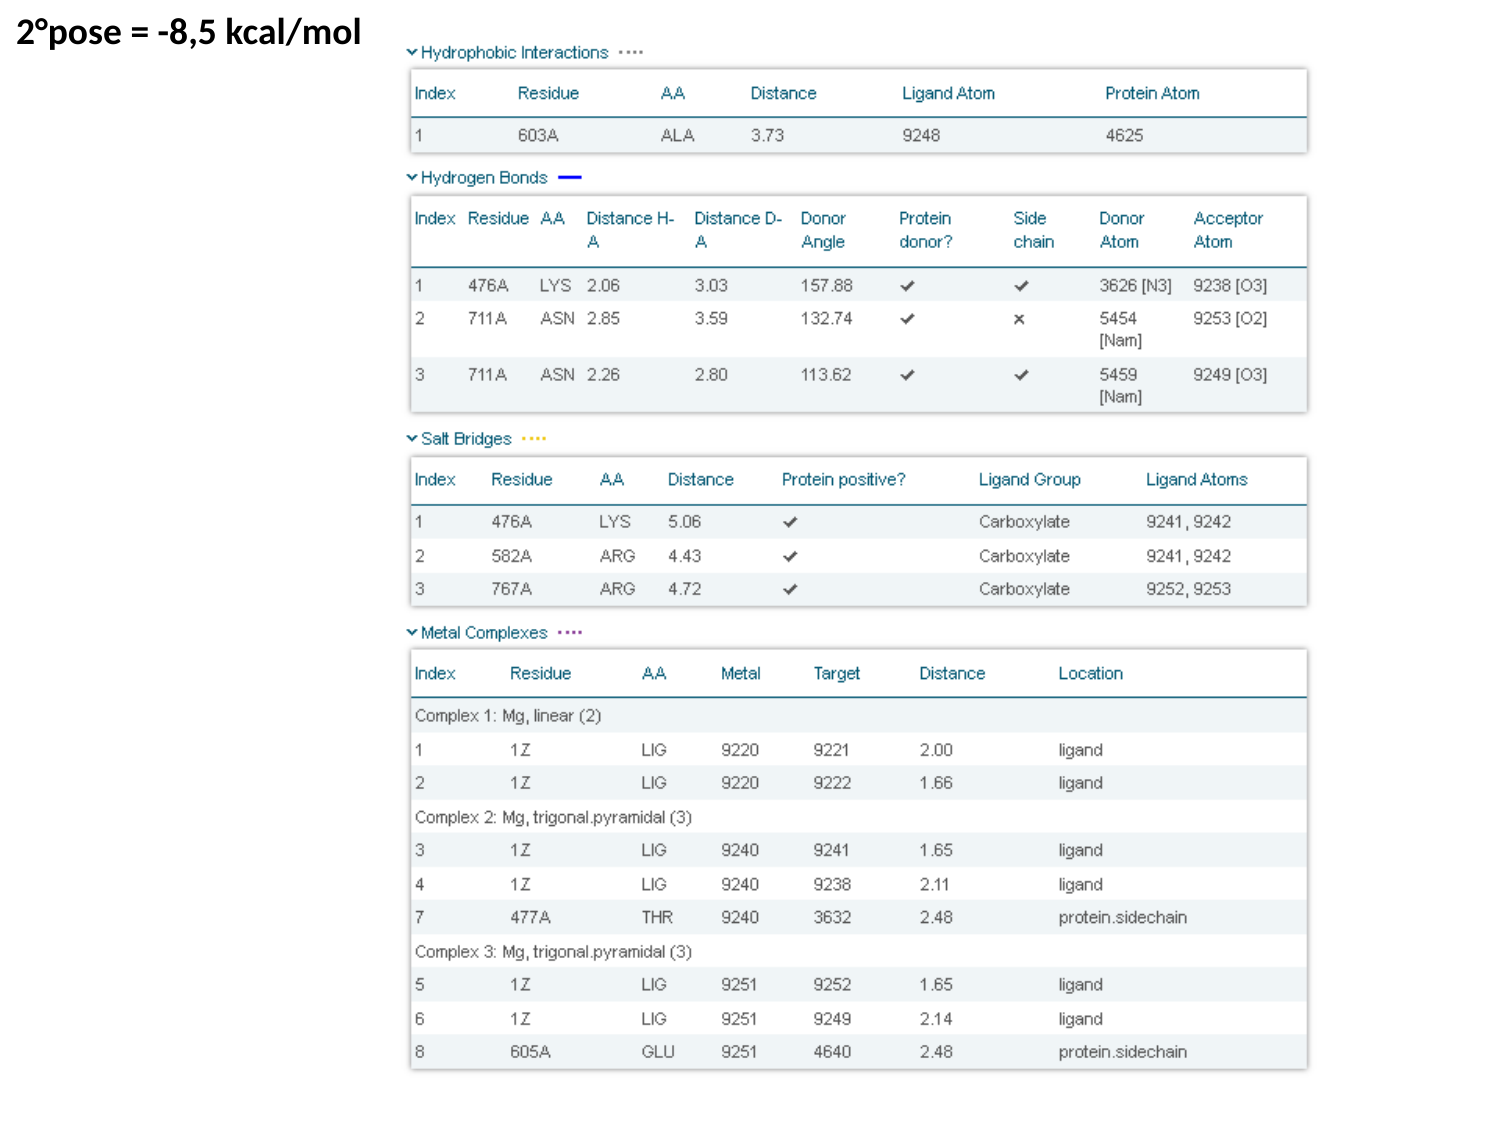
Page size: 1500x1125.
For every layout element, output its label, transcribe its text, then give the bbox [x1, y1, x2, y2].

picture [395, 30, 1318, 1078]
text_box 2°pose = -8,5 kcal/mol [1, 0, 378, 60]
